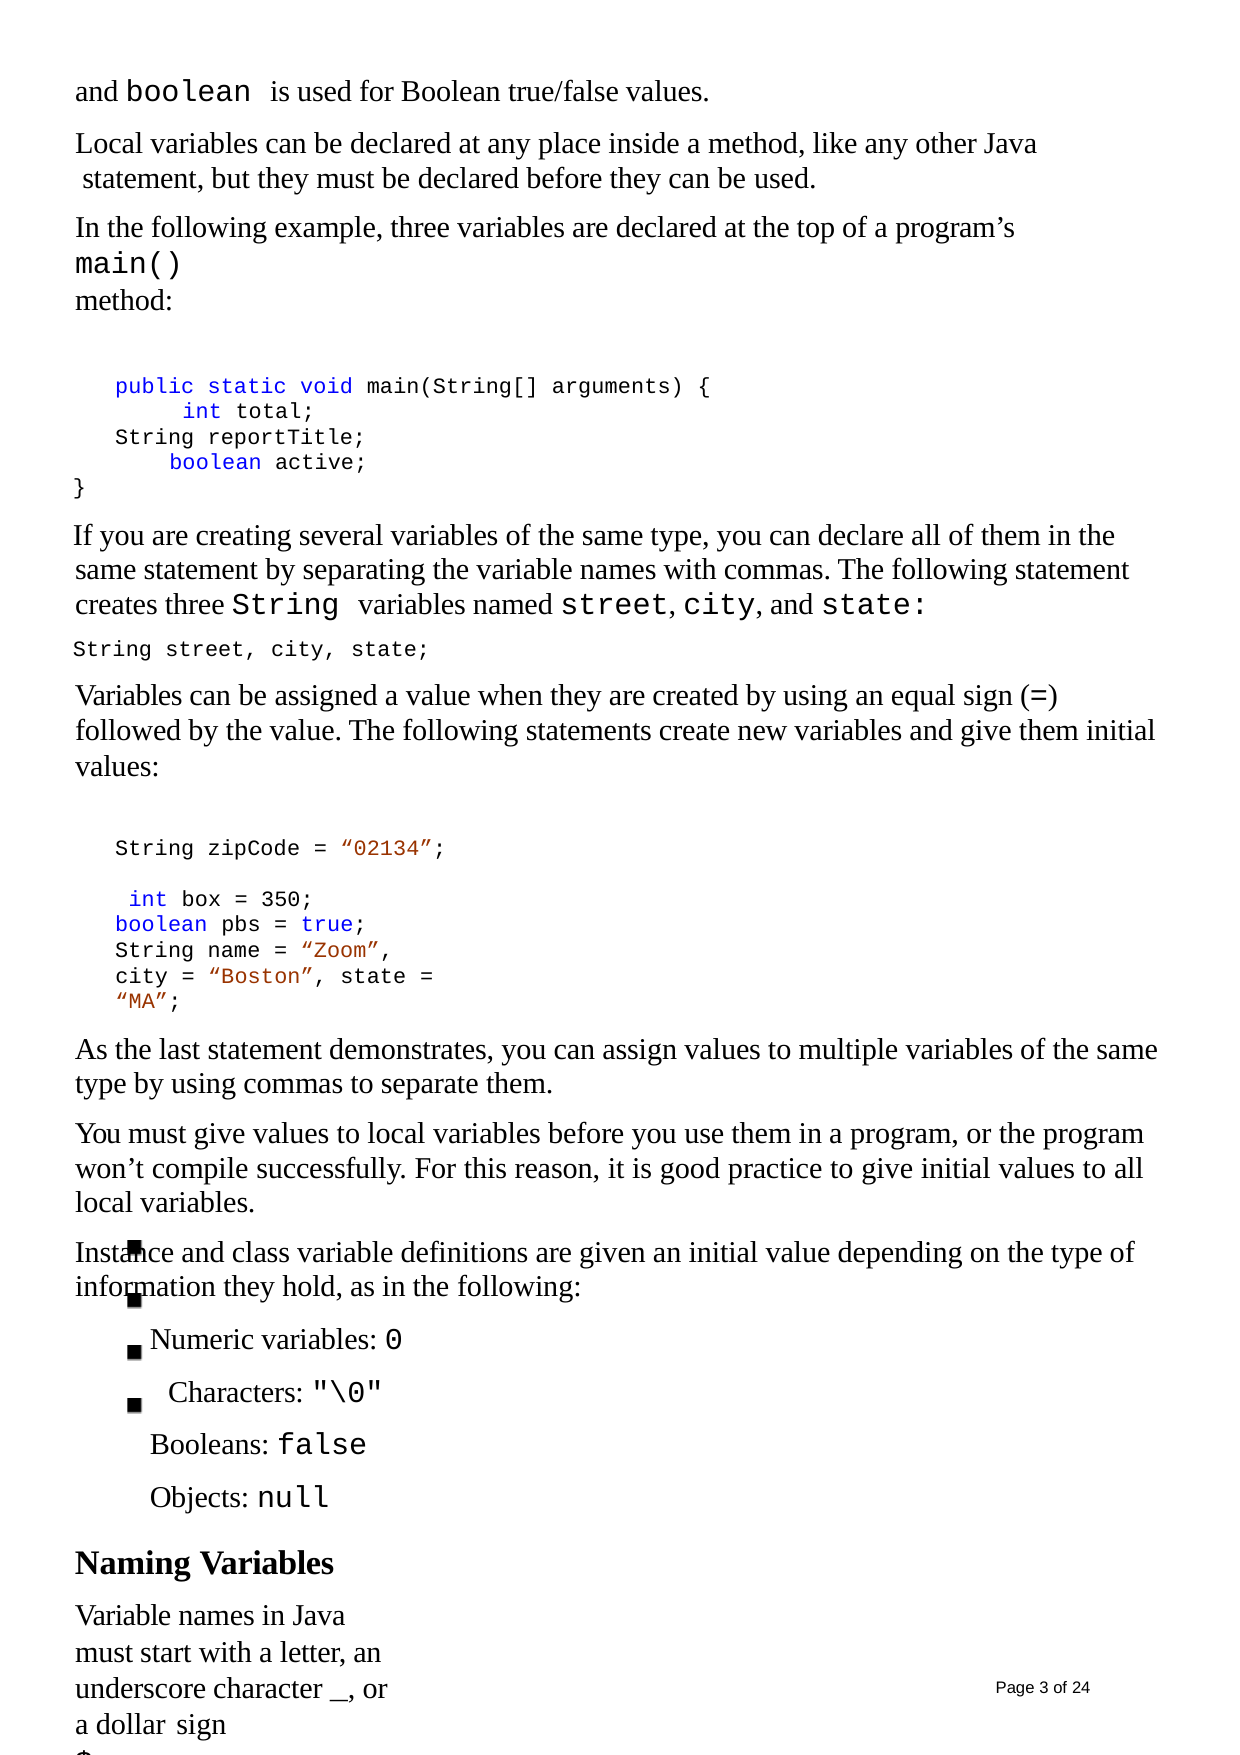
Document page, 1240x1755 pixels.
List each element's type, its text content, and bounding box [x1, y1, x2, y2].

text_box and boolean is used for Boolean true/false values. Local variables can be declared at any place inside a method, like any other Java statement, but they must be declared before they can be used. In the following example, three variables are declared at the top of a program’s main() method: public static void main(String[] arguments) { int total; String reportTitle; boolean active; } If you are creating several variables of the same type, you can declare all of them in the same statement by separating the variable names with commas. The following statement creates three String variables named street, city, and state: String street, city, state; Variables can be assigned a value when they are created by using an equal sign (=) followed by the value. The following statements create new variables and give them initial values: String zipCode = “02134”; int box = 350; boolean pbs = true; String name = “Zoom”, city = “Boston”, state = “MA”; As the last statement demonstrates, you can assign values to multiple variables of the same type by using commas to separate them. You must give values to local variables before you use them in a program, or the program won’t compile successfully. For this reason, it is good practice to give initial values to all local variables. Instance and class variable definitions are given an initial value depending on the type of information they hold, as in the following: Numeric variables: 0 Characters: "\0" Booleans: false Objects: null Naming Variables Variable names in Java must start with a letter, an underscore character _, or a dollar sign $. Variable names cannot start with a number. After the first character, variable names can include any combination of letters, numbers, underscore characters, or dollar signs. [72, 53, 1167, 1755]
slide_number Page 3 of 24 [984, 1676, 1093, 1755]
